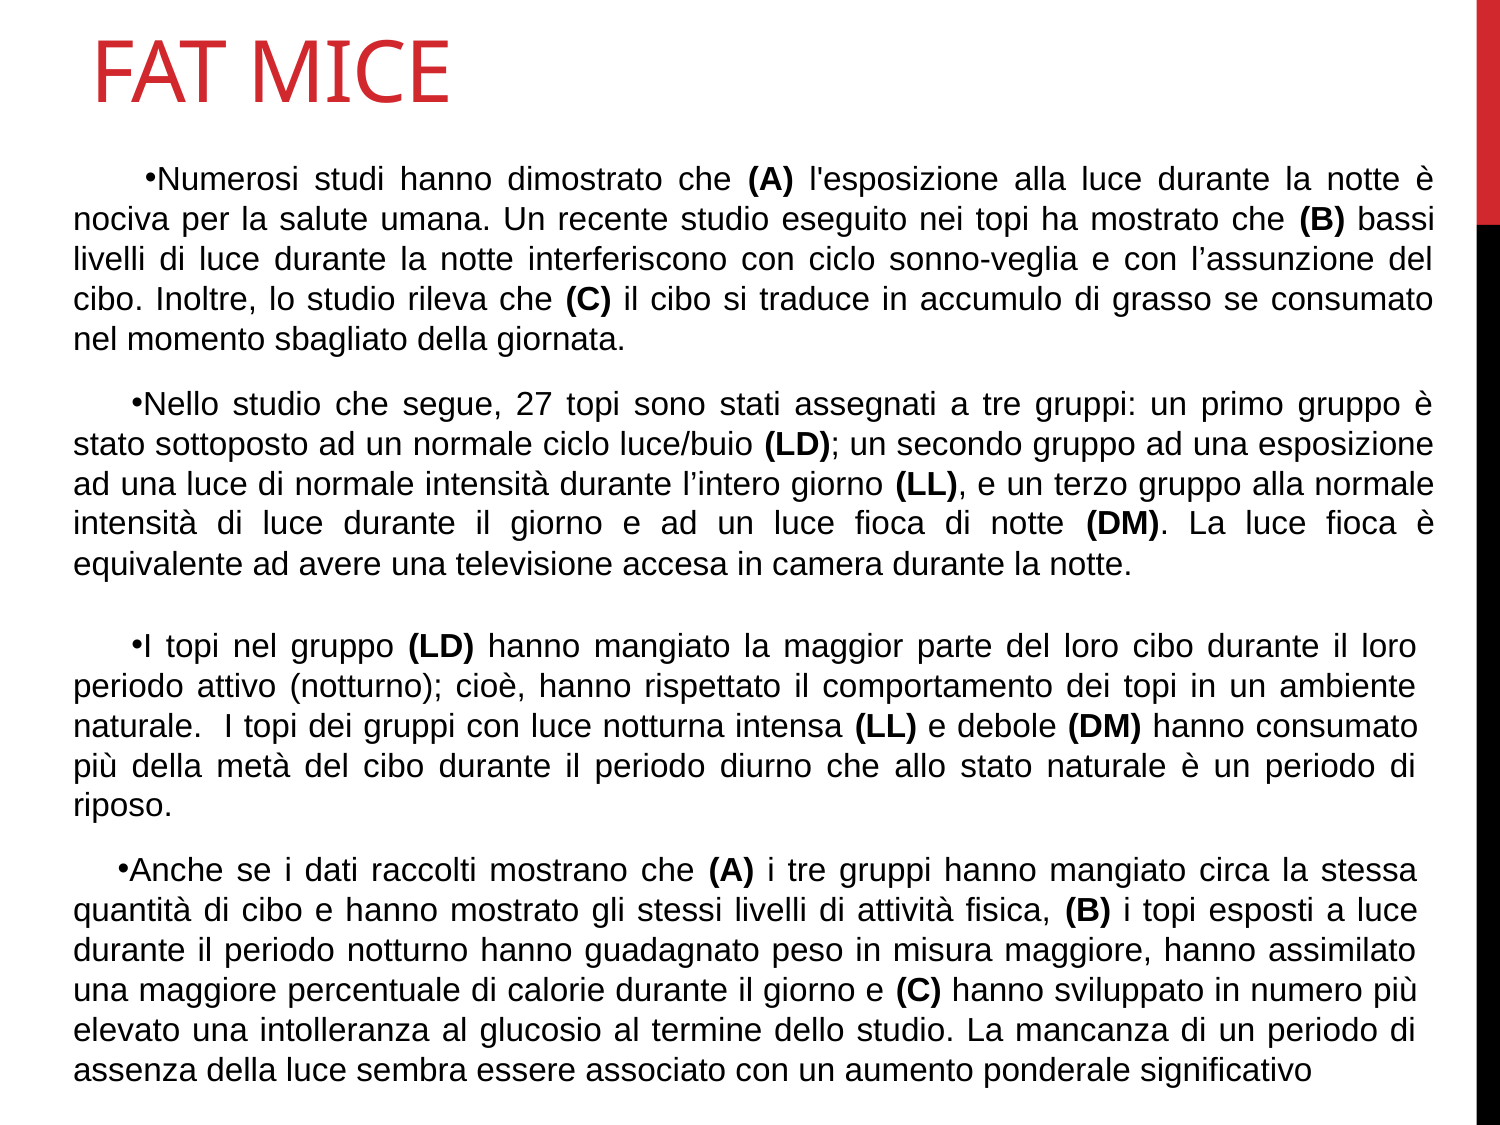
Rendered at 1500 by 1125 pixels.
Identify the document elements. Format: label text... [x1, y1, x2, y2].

text_box Numerosi studi hanno dimostrato che (A) l'esposizione alla luce durante la notte è nociva per la salute umana. Un recente studio eseguito nei topi ha mostrato che (B) bassi livelli di luce durante la notte interferiscono con ciclo sonno-veglia e con l’assunzione del cibo. Inoltre, lo studio rileva che (C) il cibo si traduce in accumulo di grasso se consumato nel momento sbagliato della giornata. Nello studio che segue, 27 topi sono stati assegnati a tre gruppi: un primo gruppo è stato sottoposto ad un normale ciclo luce/buio (LD); un secondo gruppo ad una esposizione ad una luce di normale intensità durante l’intero giorno (LL), e un terzo gruppo alla normale intensità di luce durante il giorno e ad un luce fioca di notte (DM). La luce fioca è equivalente ad avere una televisione accesa in camera durante la notte. [58, 149, 1450, 589]
text_box I topi nel gruppo (LD) hanno mangiato la maggior parte del loro cibo durante il loro periodo attivo (notturno); cioè, hanno rispettato il comportamento dei topi in un ambiente naturale. I topi dei gruppi con luce notturna intensa (LL) e debole (DM) hanno consumato più della metà del cibo durante il periodo diurno che allo stato naturale è un periodo di riposo. Anche se i dati raccolti mostrano che (A) i tre gruppi hanno mangiato circa la stessa quantità di cibo e hanno mostrato gli stessi livelli di attività fisica, (B) i topi esposti a luce durante il periodo notturno hanno guadagnato peso in misura maggiore, hanno assimilato una maggiore percentuale di calorie durante il giorno e (C) hanno sviluppato in numero più elevato una intolleranza al glucosio al termine dello studio. La mancanza di un periodo di assenza della luce sembra essere associato con un aumento ponderale significativo [58, 616, 1434, 1096]
title Fat Mice [75, 8, 1025, 128]
